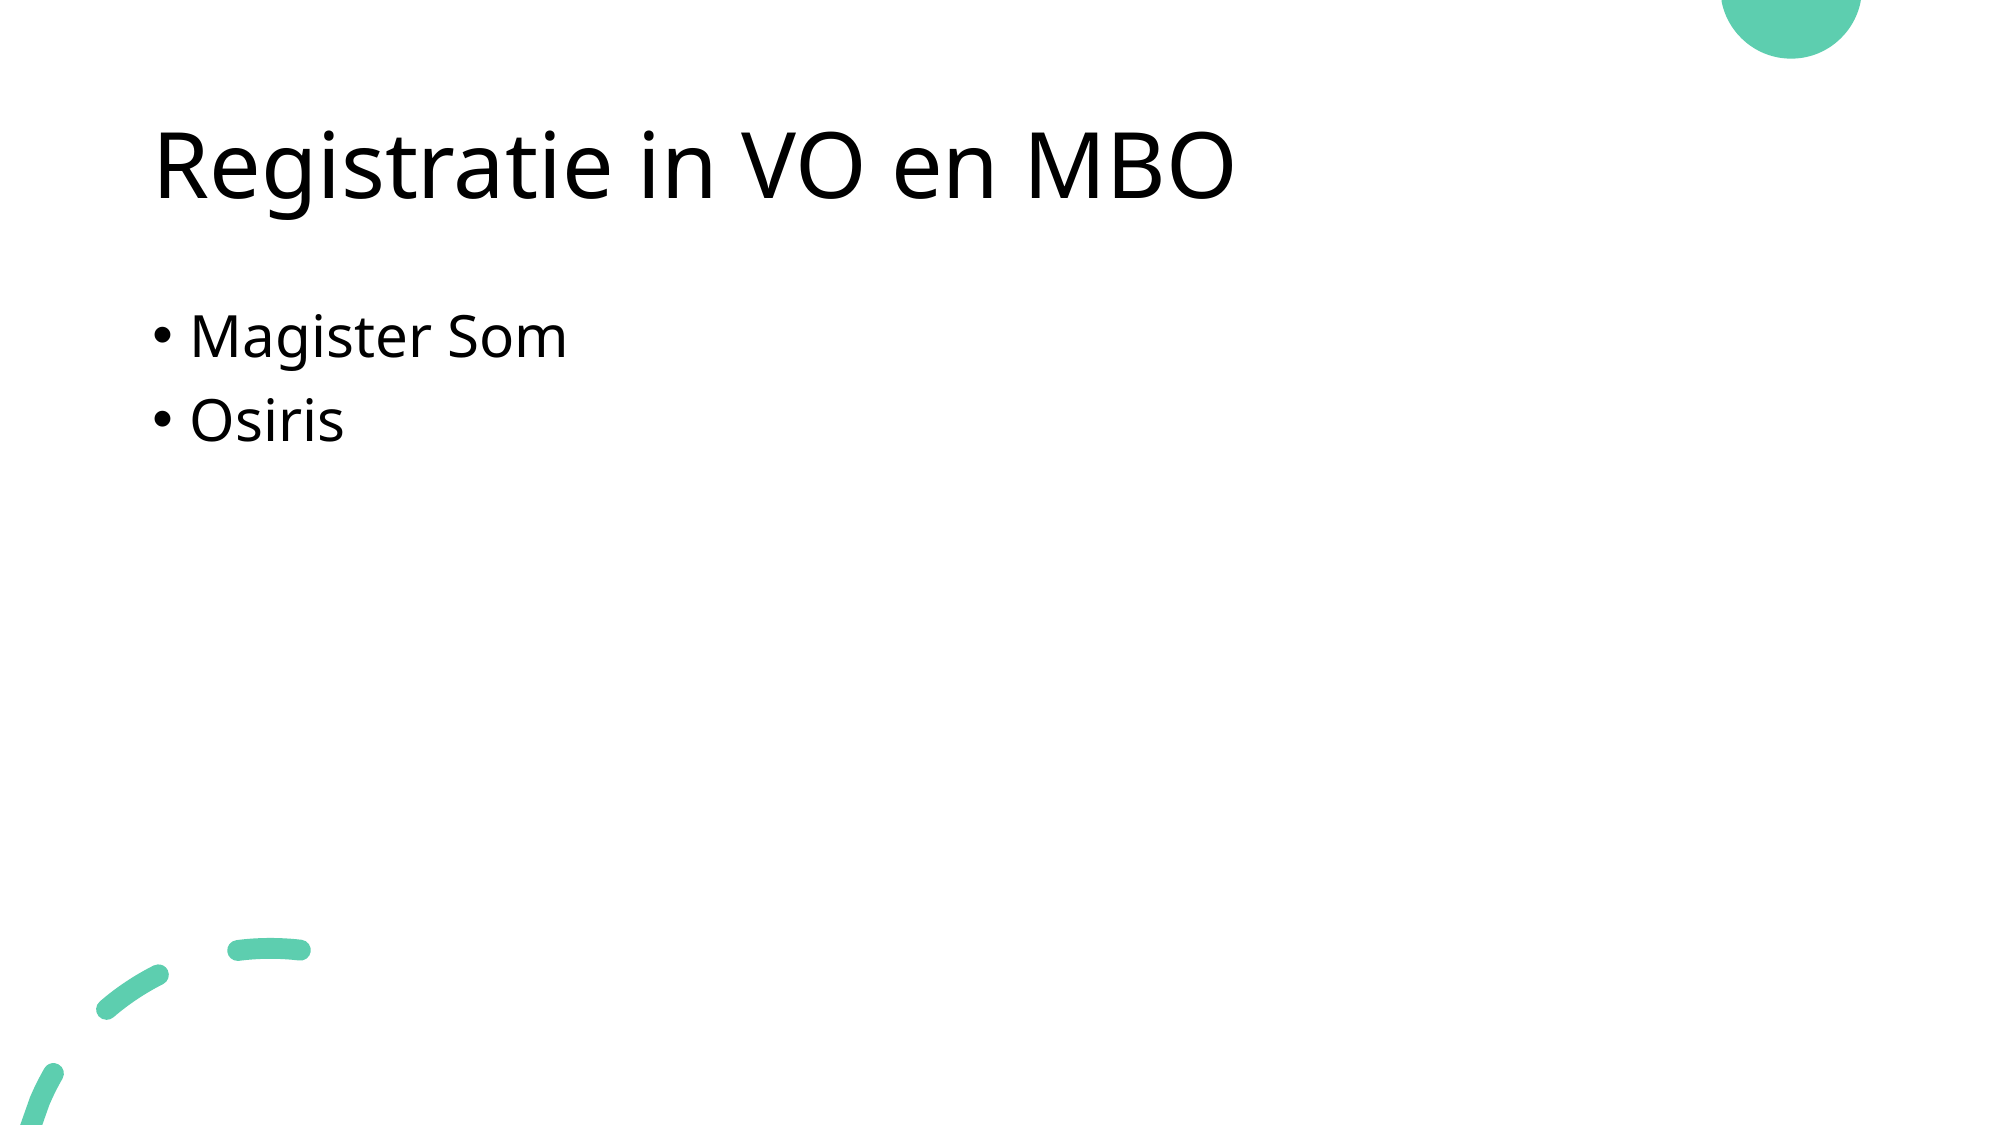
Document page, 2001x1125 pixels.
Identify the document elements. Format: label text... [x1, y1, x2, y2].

title Registratie in VO en MBO [137, 59, 1863, 278]
list Magister Som Osiris [137, 299, 1863, 933]
